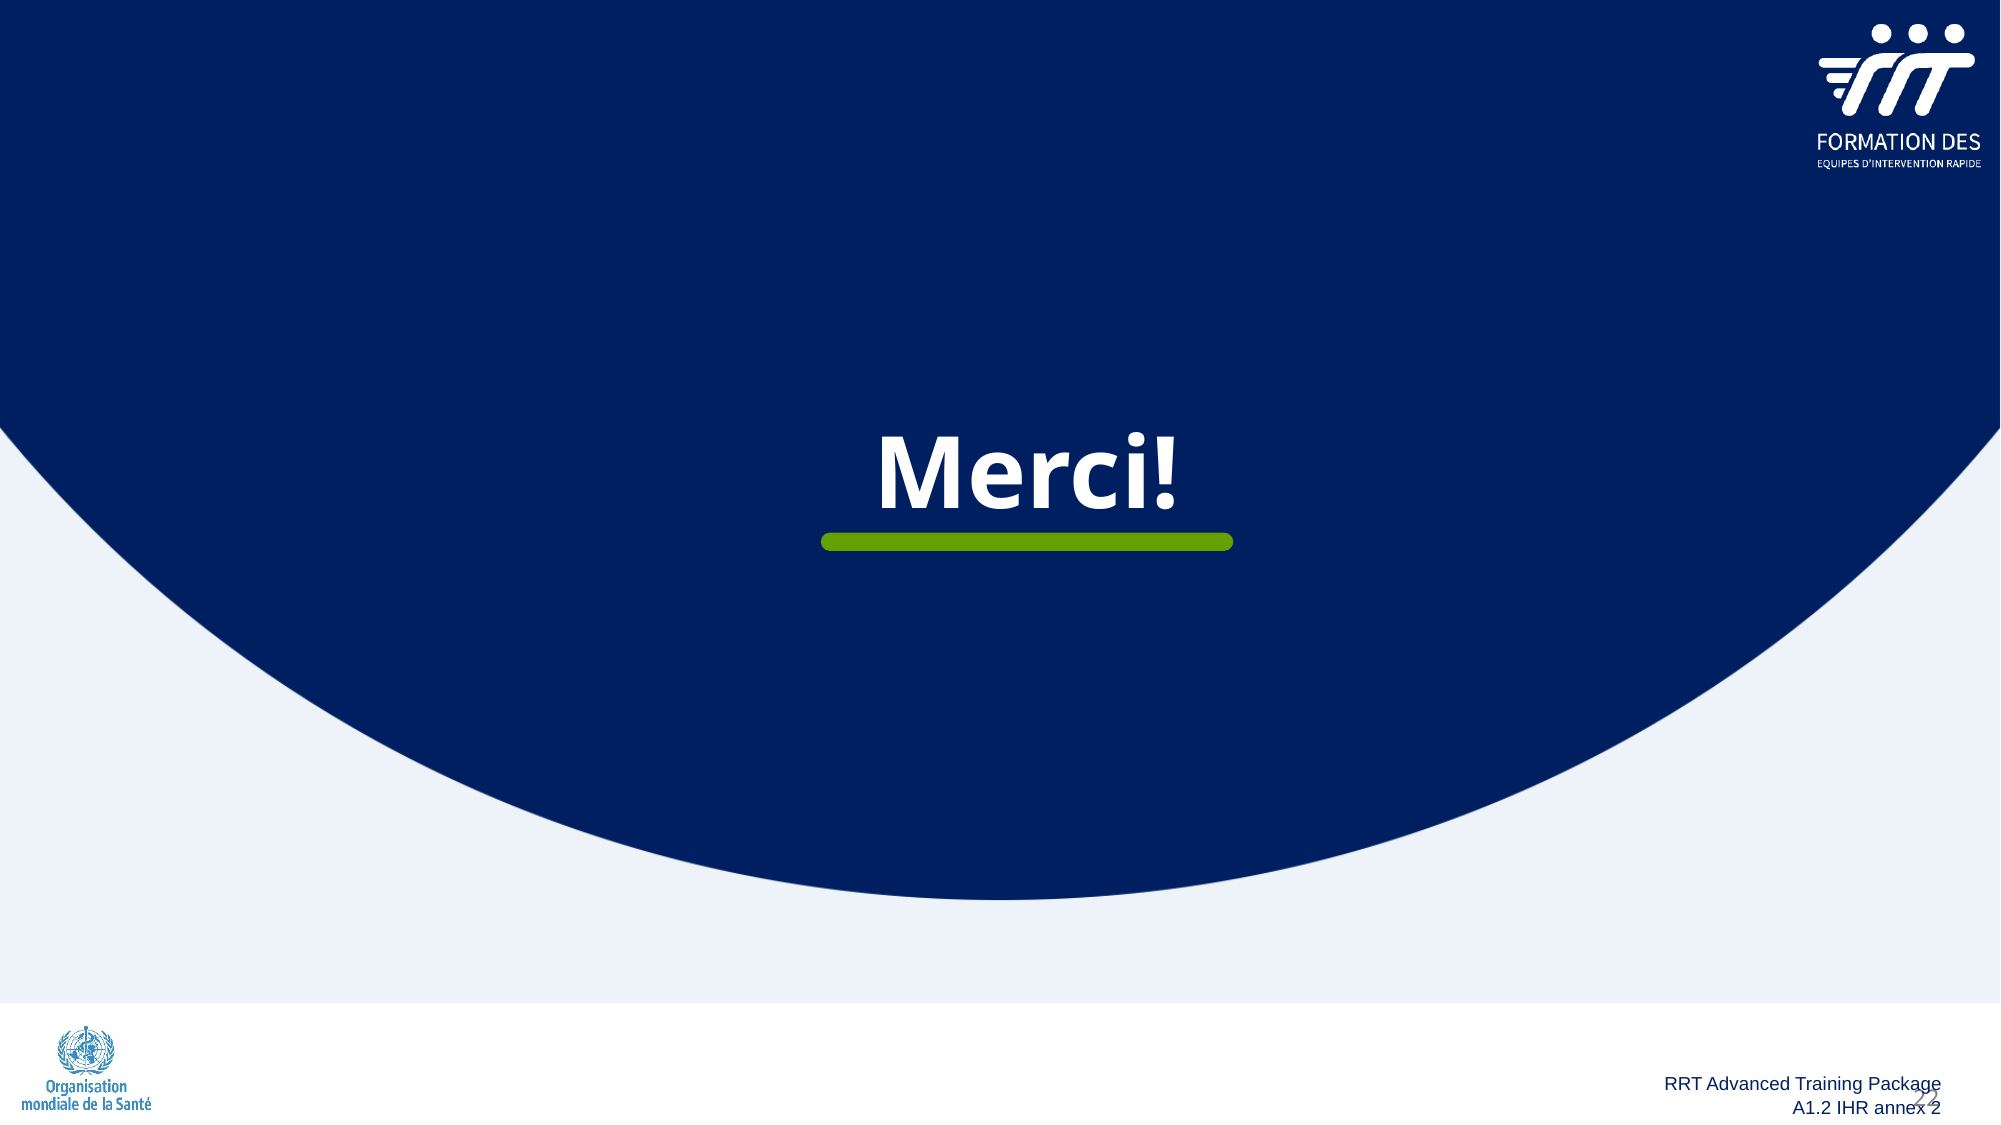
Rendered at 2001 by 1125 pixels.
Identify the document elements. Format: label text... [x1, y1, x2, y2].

list Merci! [95, 322, 1959, 631]
picture [20, 1024, 152, 1111]
picture [0, 0, 2001, 1003]
